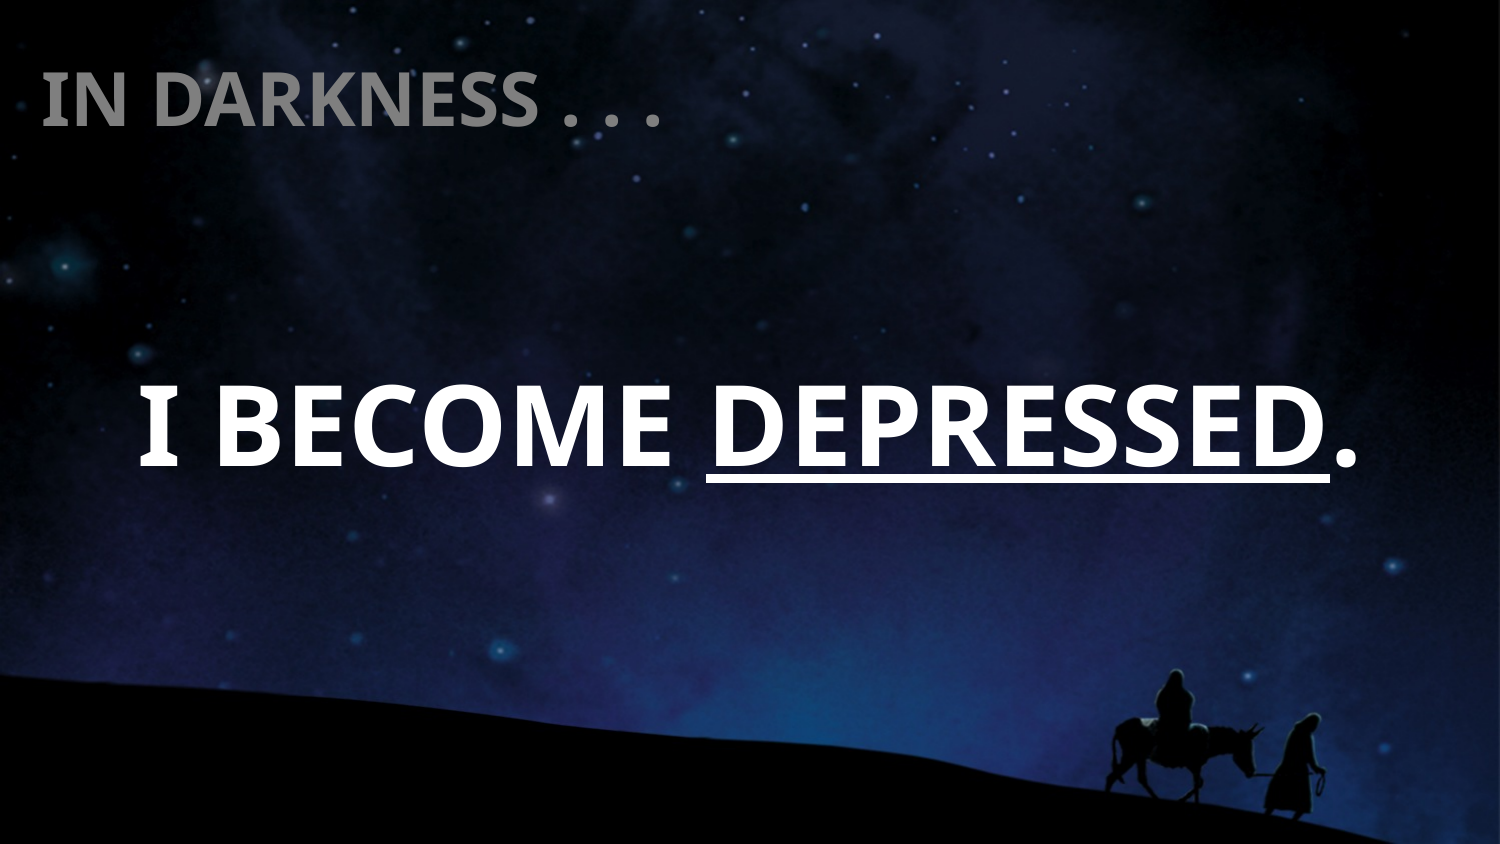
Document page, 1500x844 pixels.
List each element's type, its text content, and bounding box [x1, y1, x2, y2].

picture [0, 0, 1500, 844]
title I BECOME DEPRESSED. [112, 330, 1388, 512]
text_box IN DARKNESS . . . [26, 6, 992, 187]
